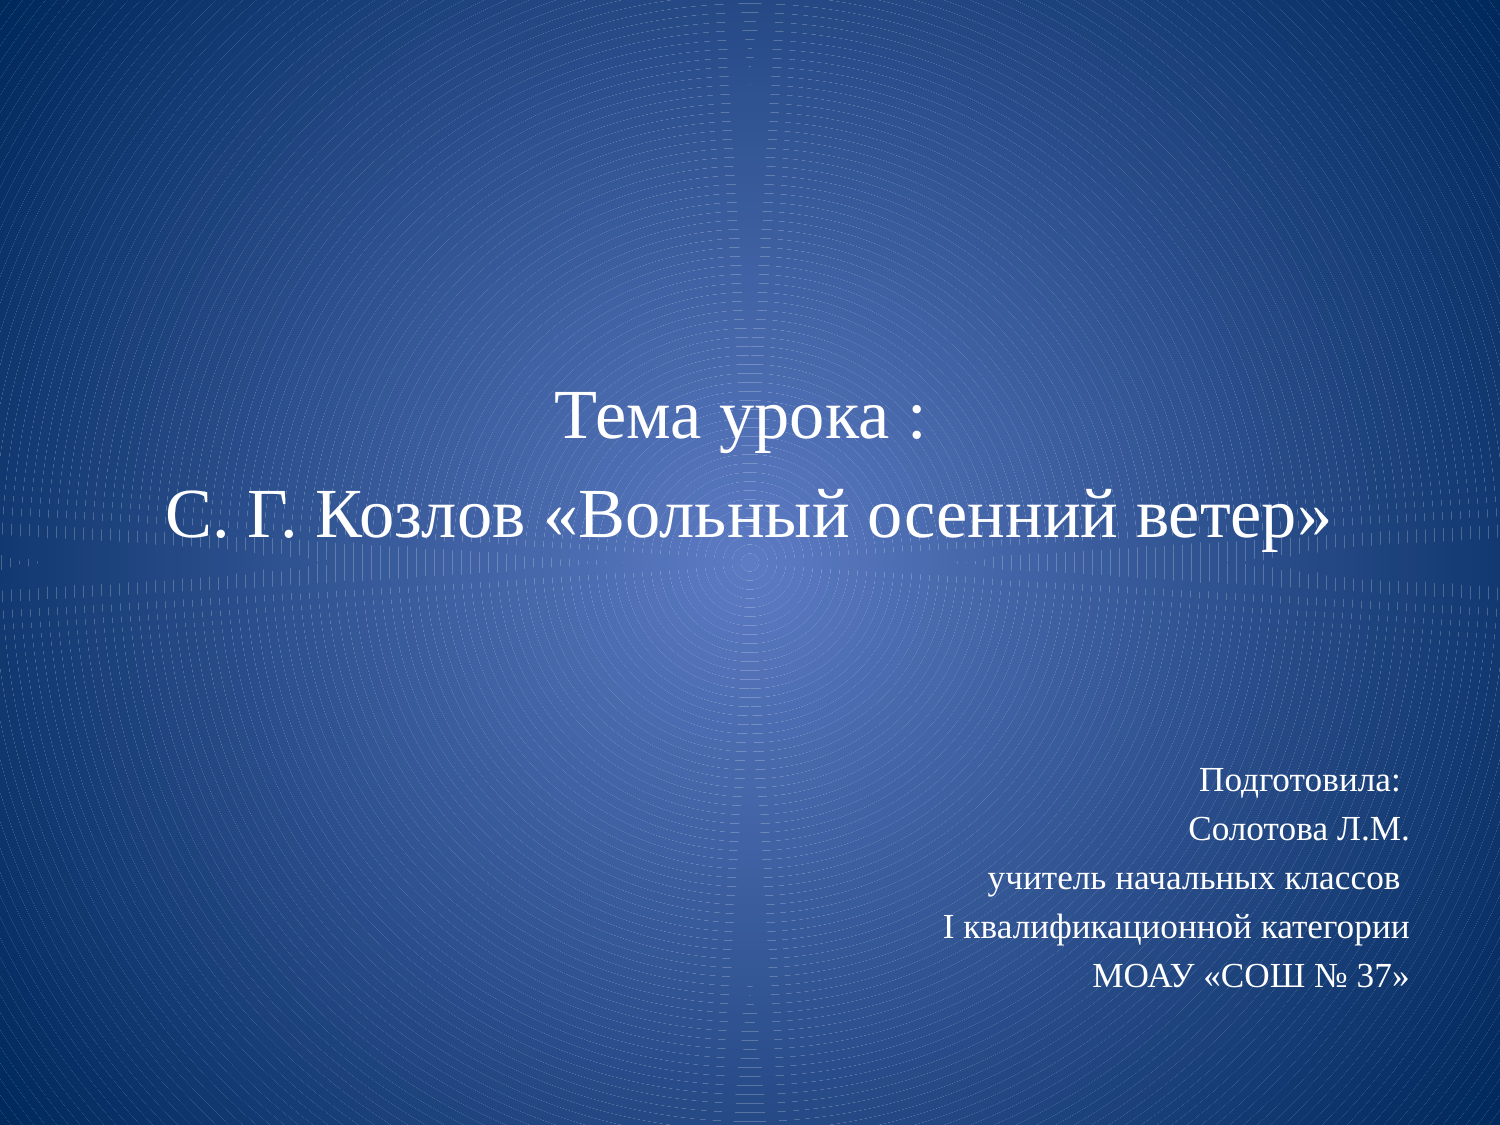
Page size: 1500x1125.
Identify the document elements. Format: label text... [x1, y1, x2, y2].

list Тема урока : С. Г. Козлов «Вольный осенний ветер» Подготовила: Солотова Л.М. учитель начальных классов I квалификационной категории МОАУ «СОШ № 37» [75, 262, 1425, 1005]
